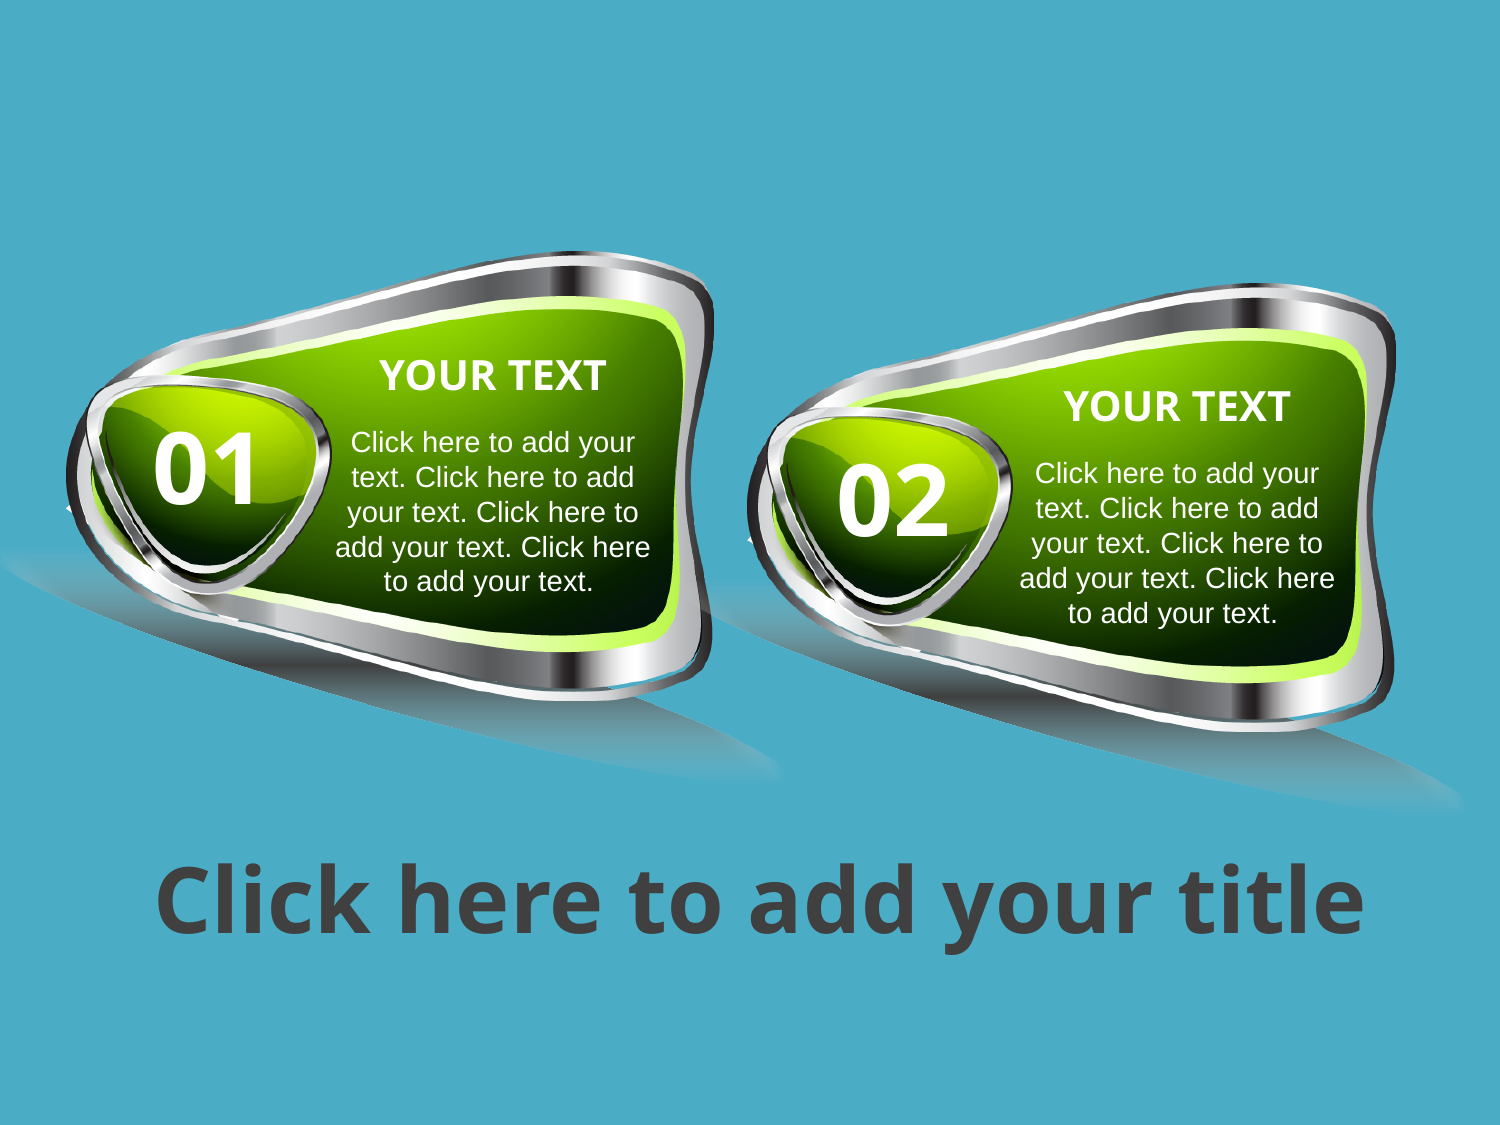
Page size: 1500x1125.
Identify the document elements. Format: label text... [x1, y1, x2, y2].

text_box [660, 282, 1483, 740]
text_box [0, 251, 801, 709]
text_box Click here to add your title [135, 834, 1386, 959]
